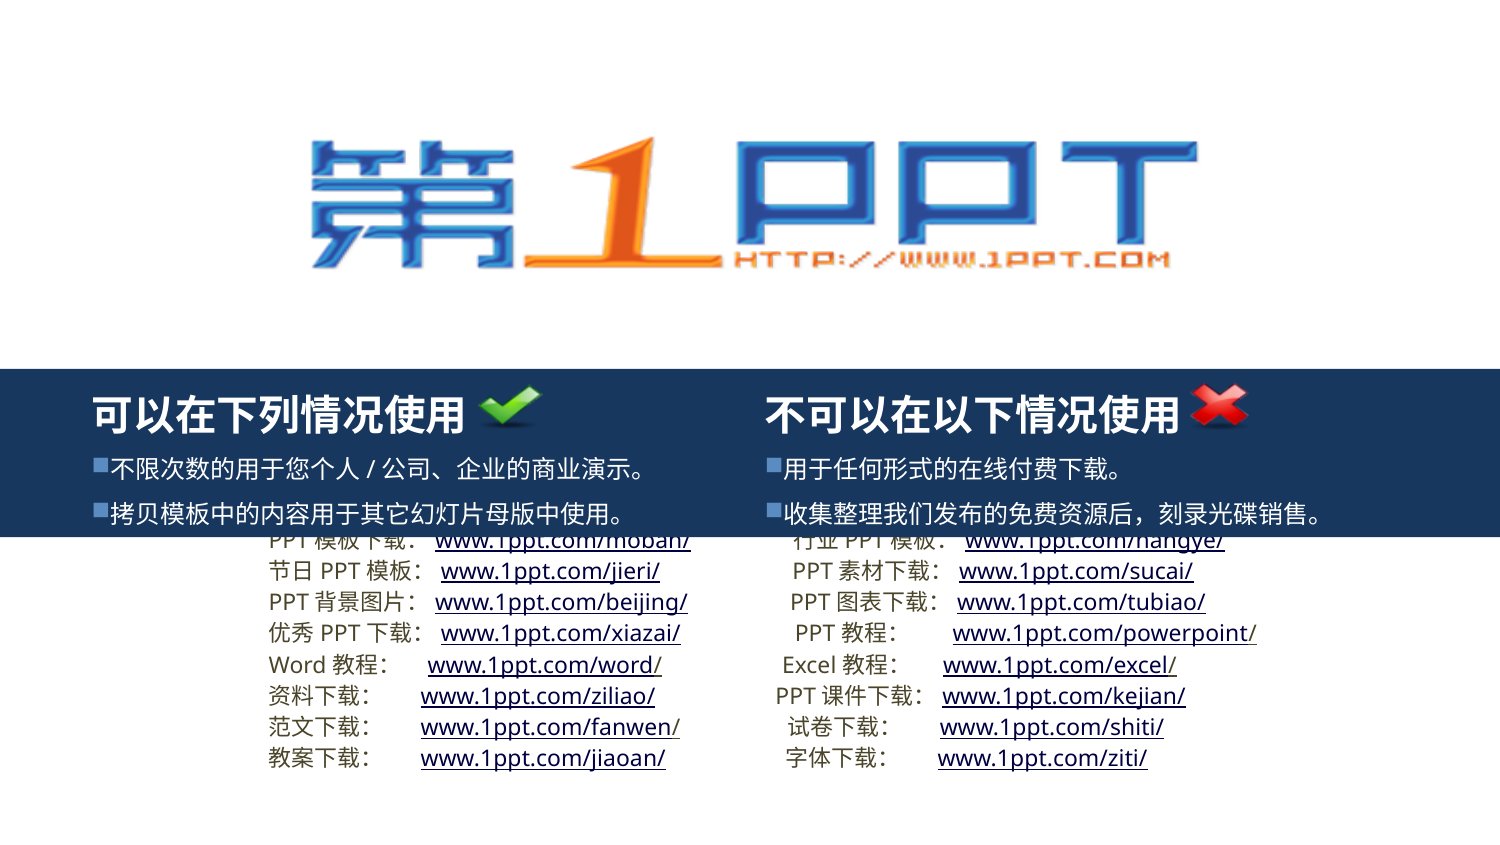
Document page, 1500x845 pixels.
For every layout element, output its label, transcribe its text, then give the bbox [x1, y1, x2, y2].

text_box PPT模板下载：www.1ppt.com/moban/ 行业PPT模板：www.1ppt.com/hangye/ 节日PPT模板：www.1ppt.com/jieri/ PPT素材下载：www.1ppt.com/sucai/ PPT背景图片：www.1ppt.com/beijing/ PPT图表下载：www.1ppt.com/tubiao/ 优秀PPT下载：www.1ppt.com/xiazai/ PPT教程： www.1ppt.com/powerpoint/ Word教程： www.1ppt.com/word/ Excel教程： www.1ppt.com/excel/ 资料下载： www.1ppt.com/ziliao/ PPT课件下载：www.1ppt.com/kejian/ 范文下载： www.1ppt.com/fanwen/ 试卷下载： www.1ppt.com/shiti/ 教案下载： www.1ppt.com/jiaoan/ 字体下载： www.1ppt.com/ziti/ [252, 572, 1315, 756]
text_box [1253, 368, 1500, 538]
text_box 不可以在以下情况使用 用于任何形式的在线付费下载。 收集整理我们发布的免费资源后，刻录光碟销售。 [750, 381, 1424, 572]
text_box [0, 368, 476, 538]
picture [1186, 380, 1252, 430]
picture [134, 38, 1400, 370]
picture [477, 380, 544, 430]
text_box 可以在下列情况使用 不限次数的用于您个人/公司、企业的商业演示。 拷贝模板中的内容用于其它幻灯片母版中使用。 [76, 381, 750, 581]
